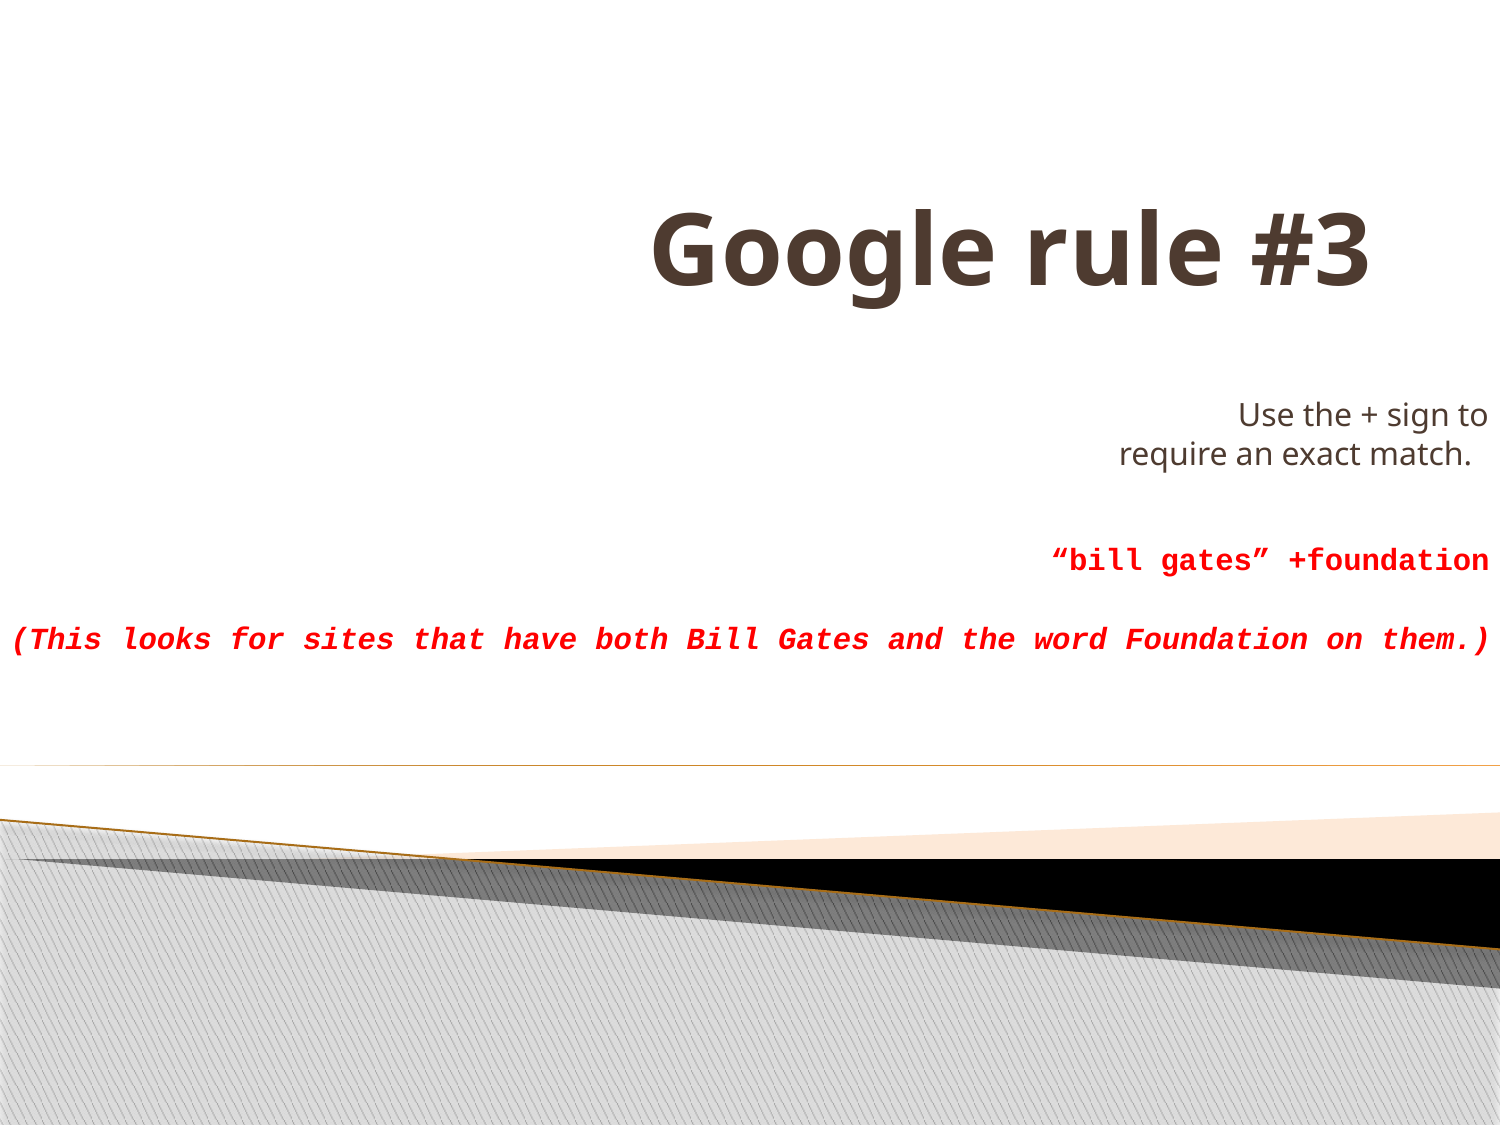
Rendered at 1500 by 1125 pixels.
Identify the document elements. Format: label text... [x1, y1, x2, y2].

picture [5, 859, 1500, 989]
title Google rule #3 [112, 125, 1388, 313]
subtitle Use the + sign to require an exact match. “bill gates” +foundation (This looks for sites that have both Bill Gates and the word Foundation on them.) [0, 387, 1500, 675]
